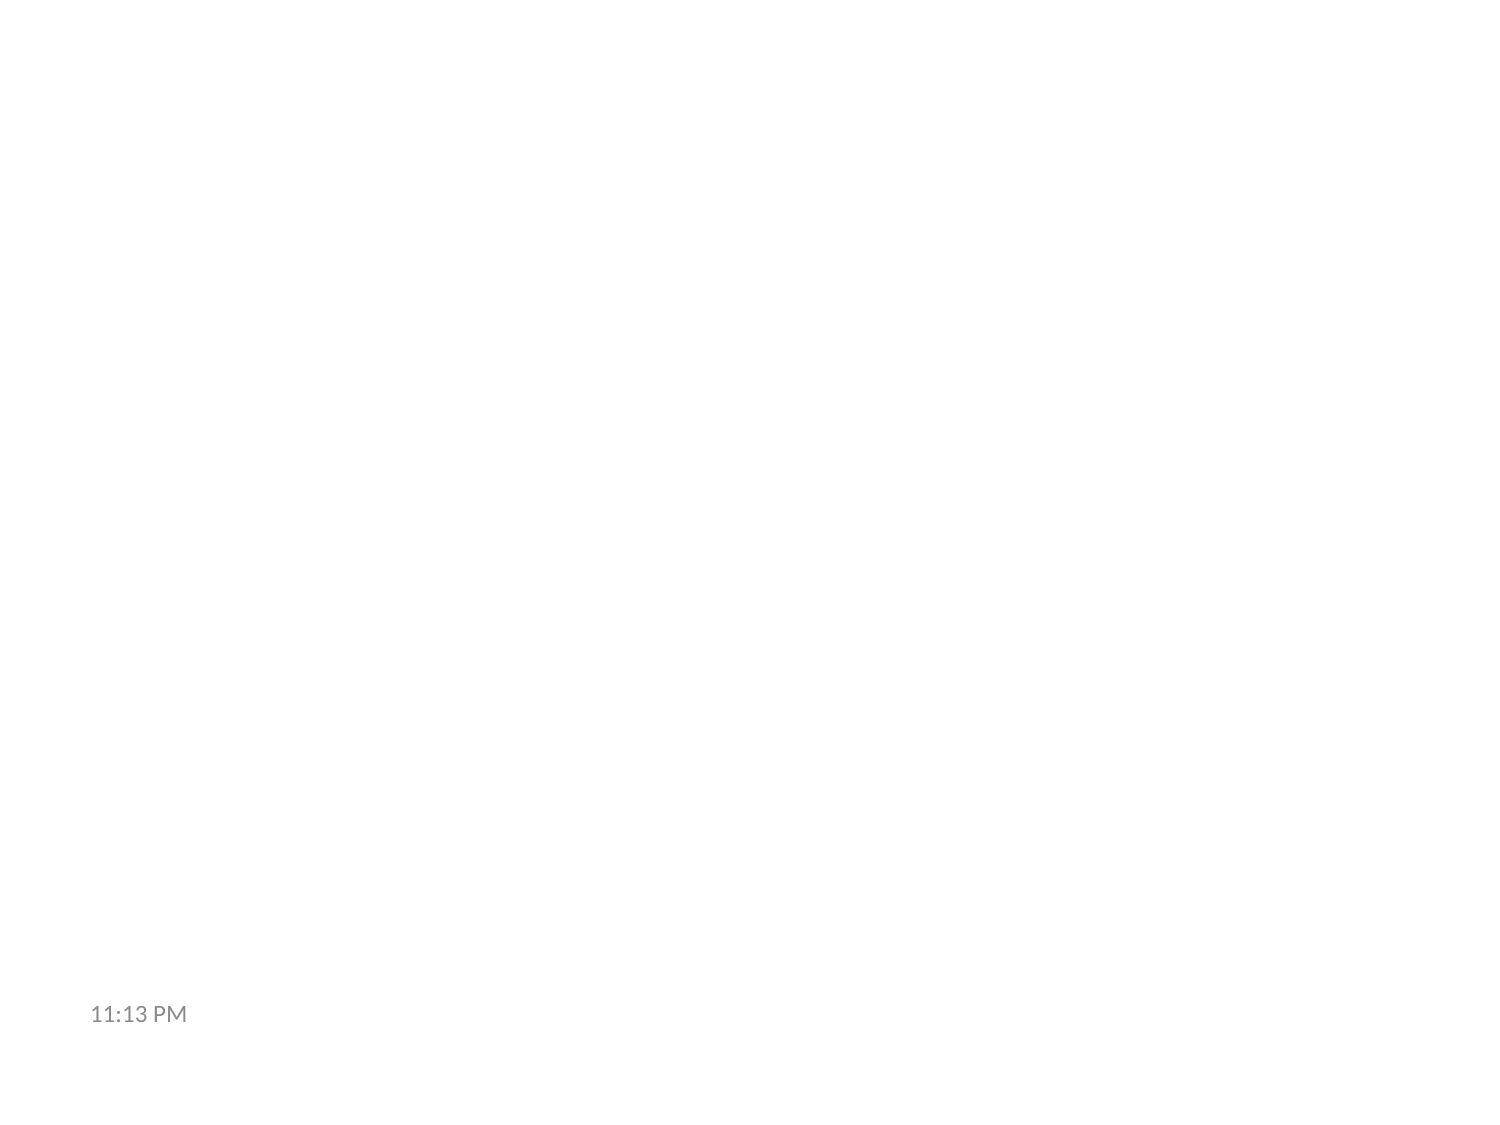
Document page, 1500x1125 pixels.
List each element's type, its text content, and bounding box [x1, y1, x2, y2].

text_box 3:35 PM [75, 982, 425, 1043]
